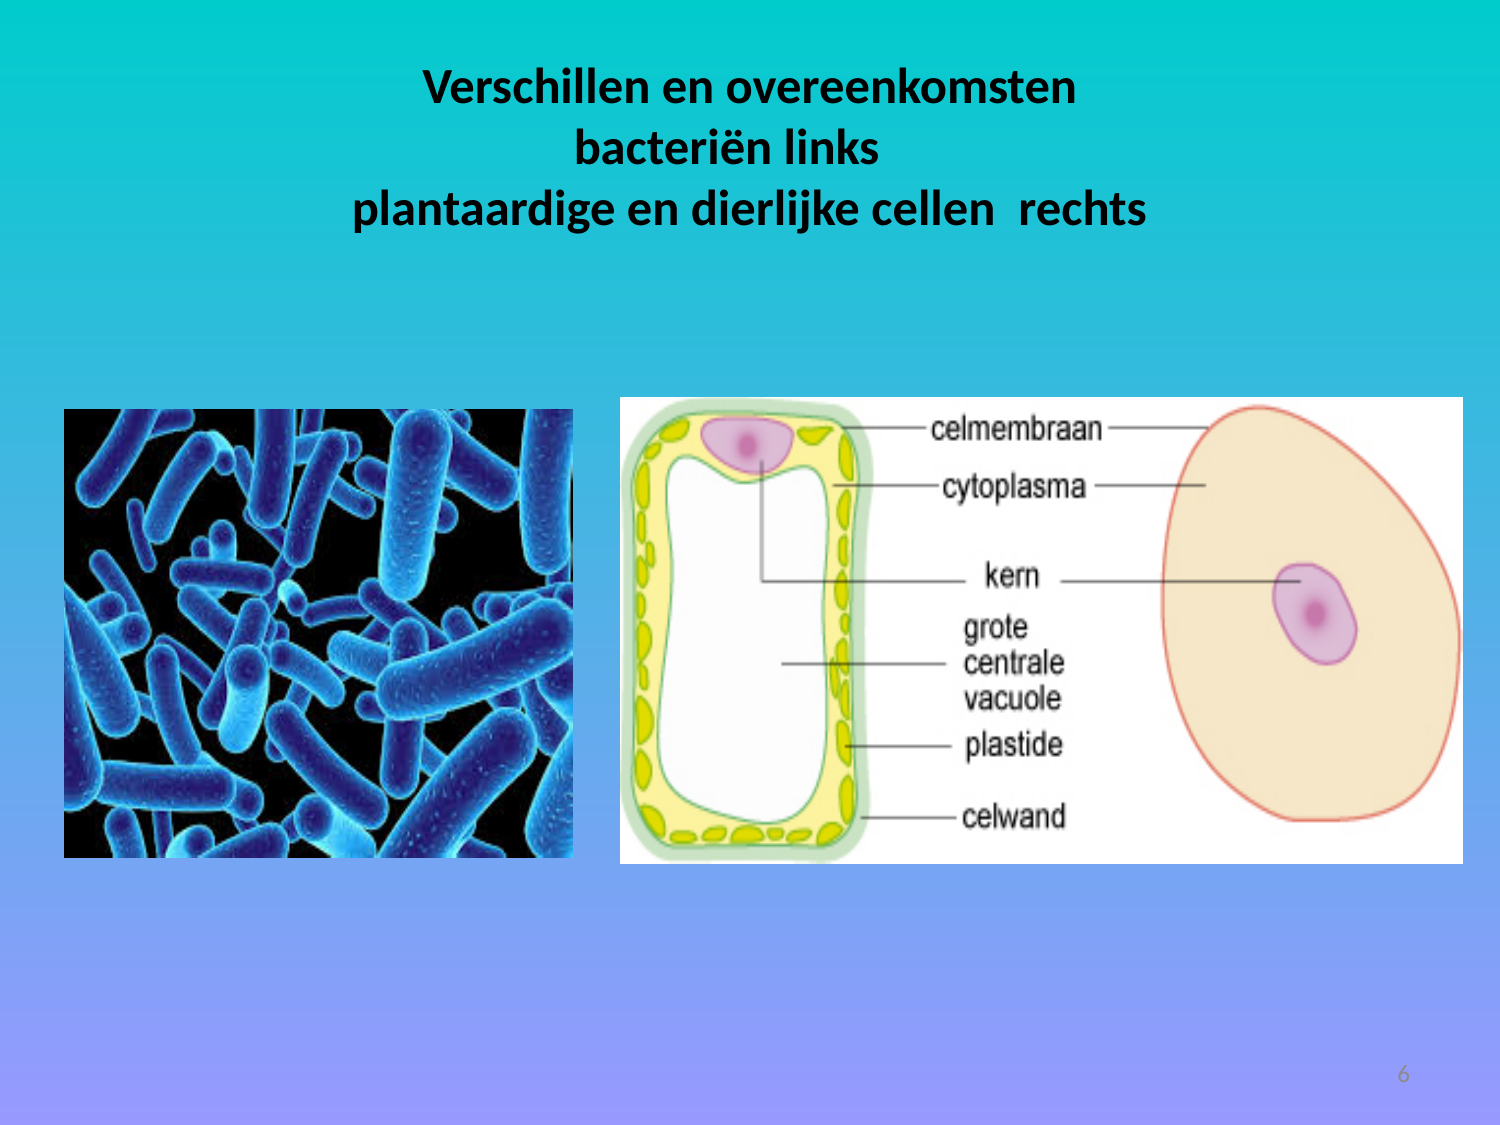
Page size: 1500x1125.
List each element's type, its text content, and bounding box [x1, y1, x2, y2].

slide_number 6 [1074, 1042, 1425, 1103]
picture [619, 396, 1463, 864]
title Verschillen en overeenkomsten bacteriën links plantaardige en dierlijke cellen rechts [75, 45, 1425, 244]
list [64, 408, 574, 858]
